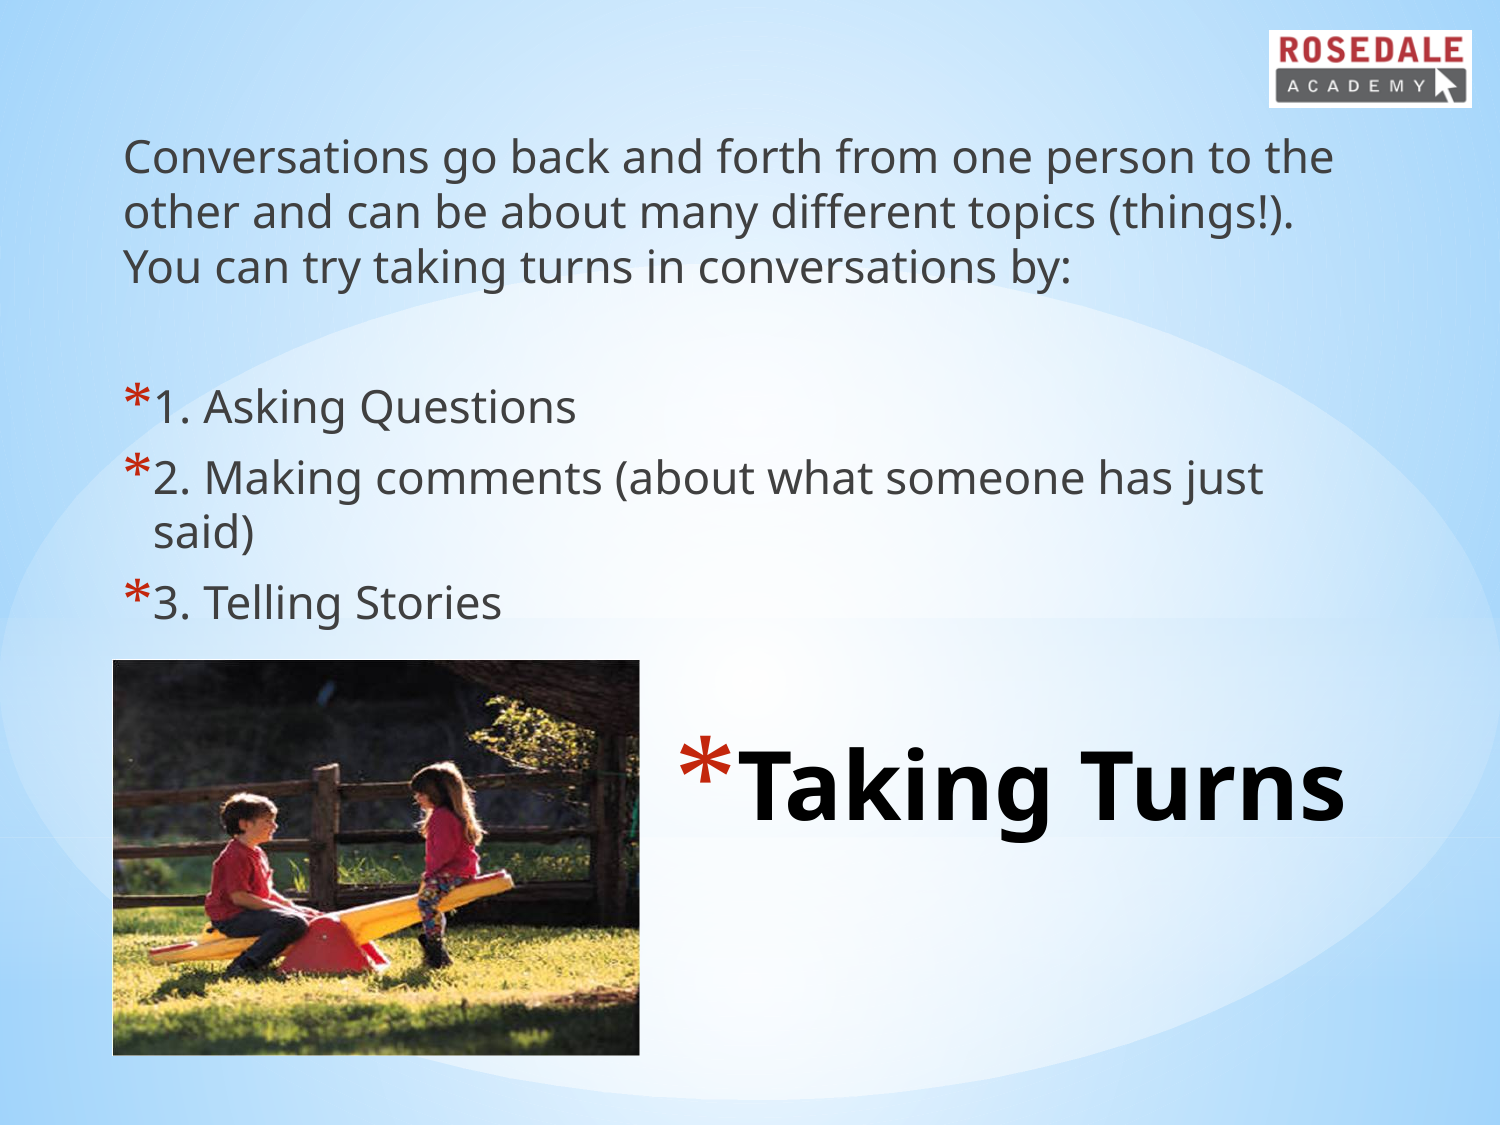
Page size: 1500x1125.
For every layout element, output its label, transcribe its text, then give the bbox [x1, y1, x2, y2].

title Taking Turns [644, 717, 1363, 905]
picture [1269, 30, 1472, 108]
list Conversations go back and forth from one person to the other and can be about many different topics (things!). You can try taking turns in conversations by: 1. Asking Questions 2. Making comments (about what someone has just said) 3. Telling Stories [100, 120, 1363, 690]
picture [111, 659, 640, 1057]
